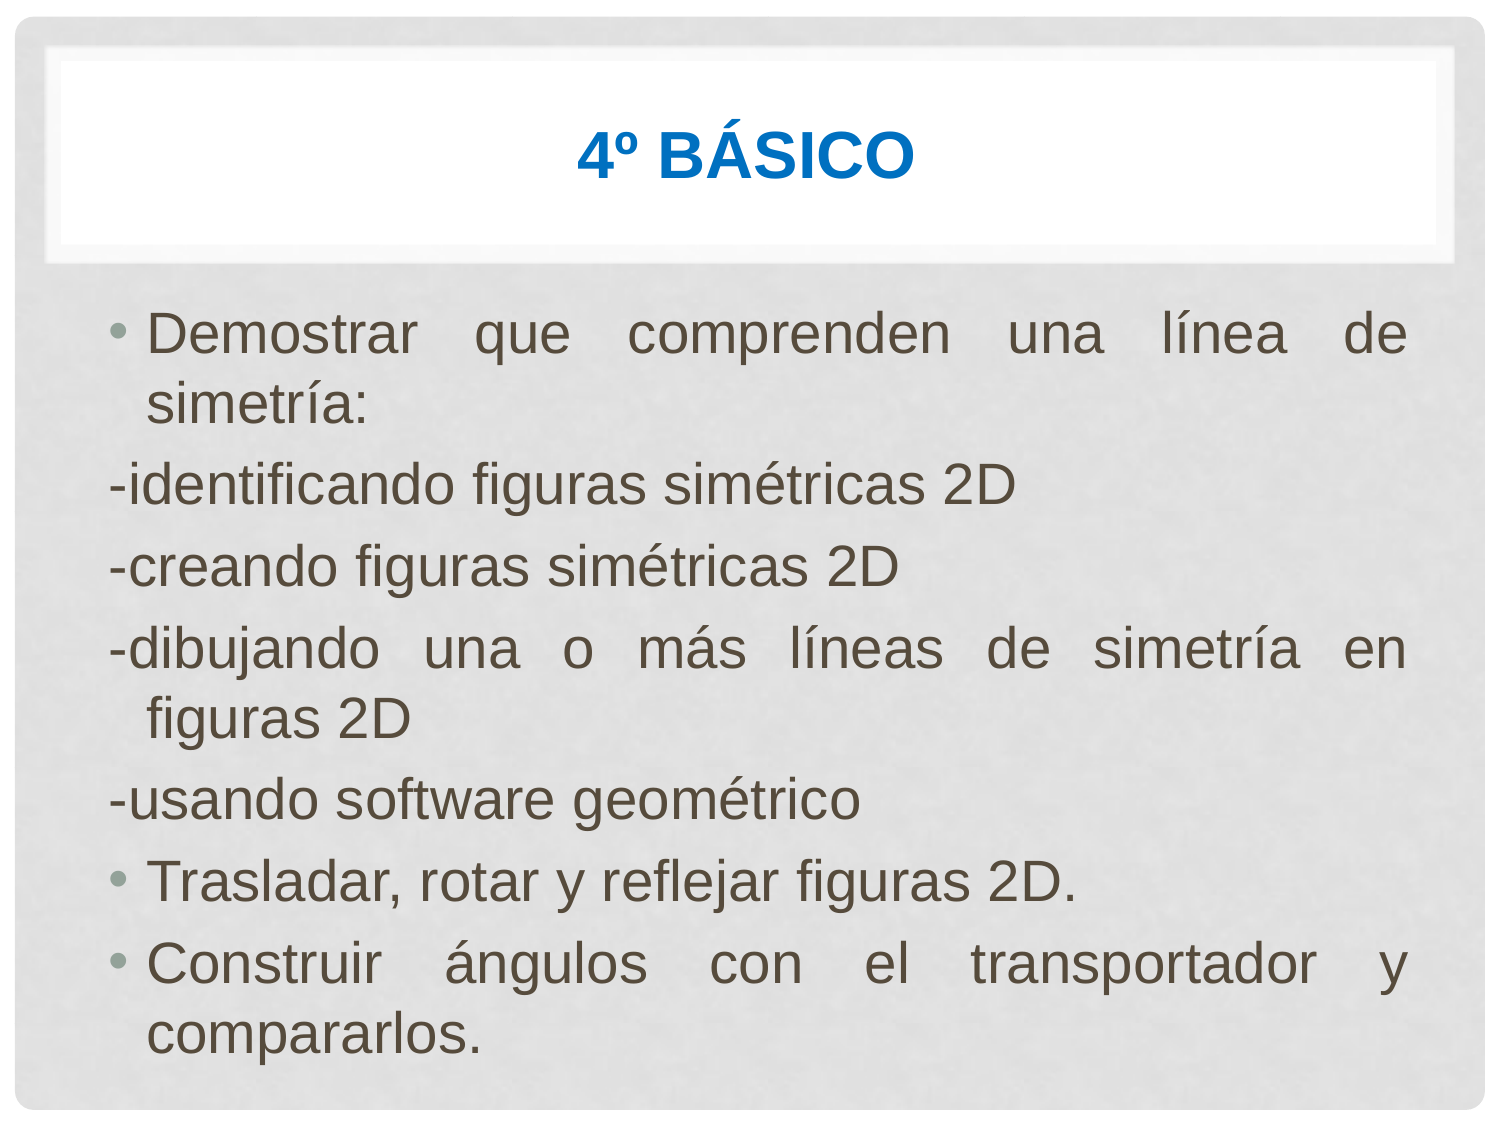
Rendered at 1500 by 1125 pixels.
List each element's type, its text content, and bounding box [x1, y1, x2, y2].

list Demostrar que comprenden una línea de simetría: -identificando figuras simétricas 2D -creando figuras simétricas 2D -dibujando una o más líneas de simetría en figuras 2D -usando software geométrico Trasladar, rotar y reflejar figuras 2D. Construir ángulos con el transportador y compararlos. [75, 287, 1425, 1005]
title 4º BÁSICO [69, 66, 1425, 238]
